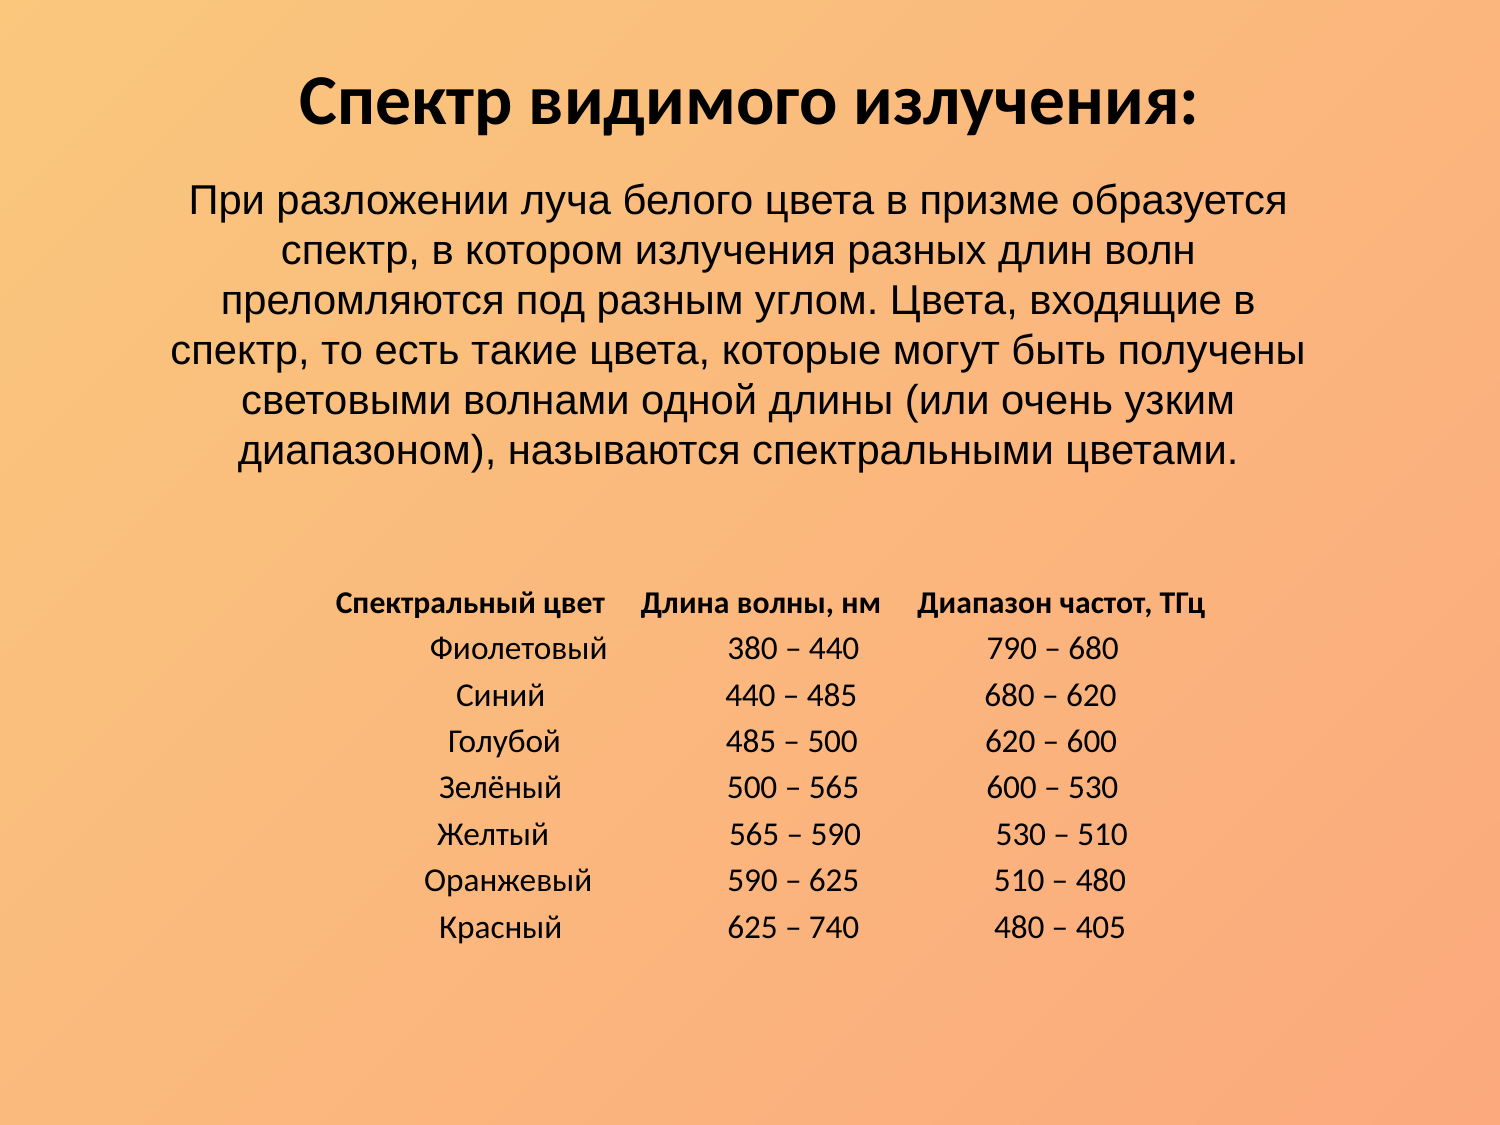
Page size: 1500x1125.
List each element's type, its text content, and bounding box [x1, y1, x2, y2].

title Спектр видимого излучения: [75, 45, 1425, 233]
list Спектральный цвет Длина волны, нм Диапазон частот, ТГц Фиолетовый 380 – 440 790 – 680 Синий 440 – 485 680 – 620 Голубой 485 – 500 620 – 600 Зелёный 500 – 565 600 – 530 Желтый 565 – 590 530 – 510 Оранжевый 590 – 625 510 – 480 Красный 625 – 740 480 – 405 [70, 574, 1421, 1090]
text_box При разложении луча белого цвета в призме образуется спектр, в котором излучения разных длин волн преломляются под разным углом. Цвета, входящие в спектр, то есть такие цвета, которые могут быть получены световыми волнами одной длины (или очень узким диапазоном), называются спектральными цветами. [152, 165, 1325, 481]
